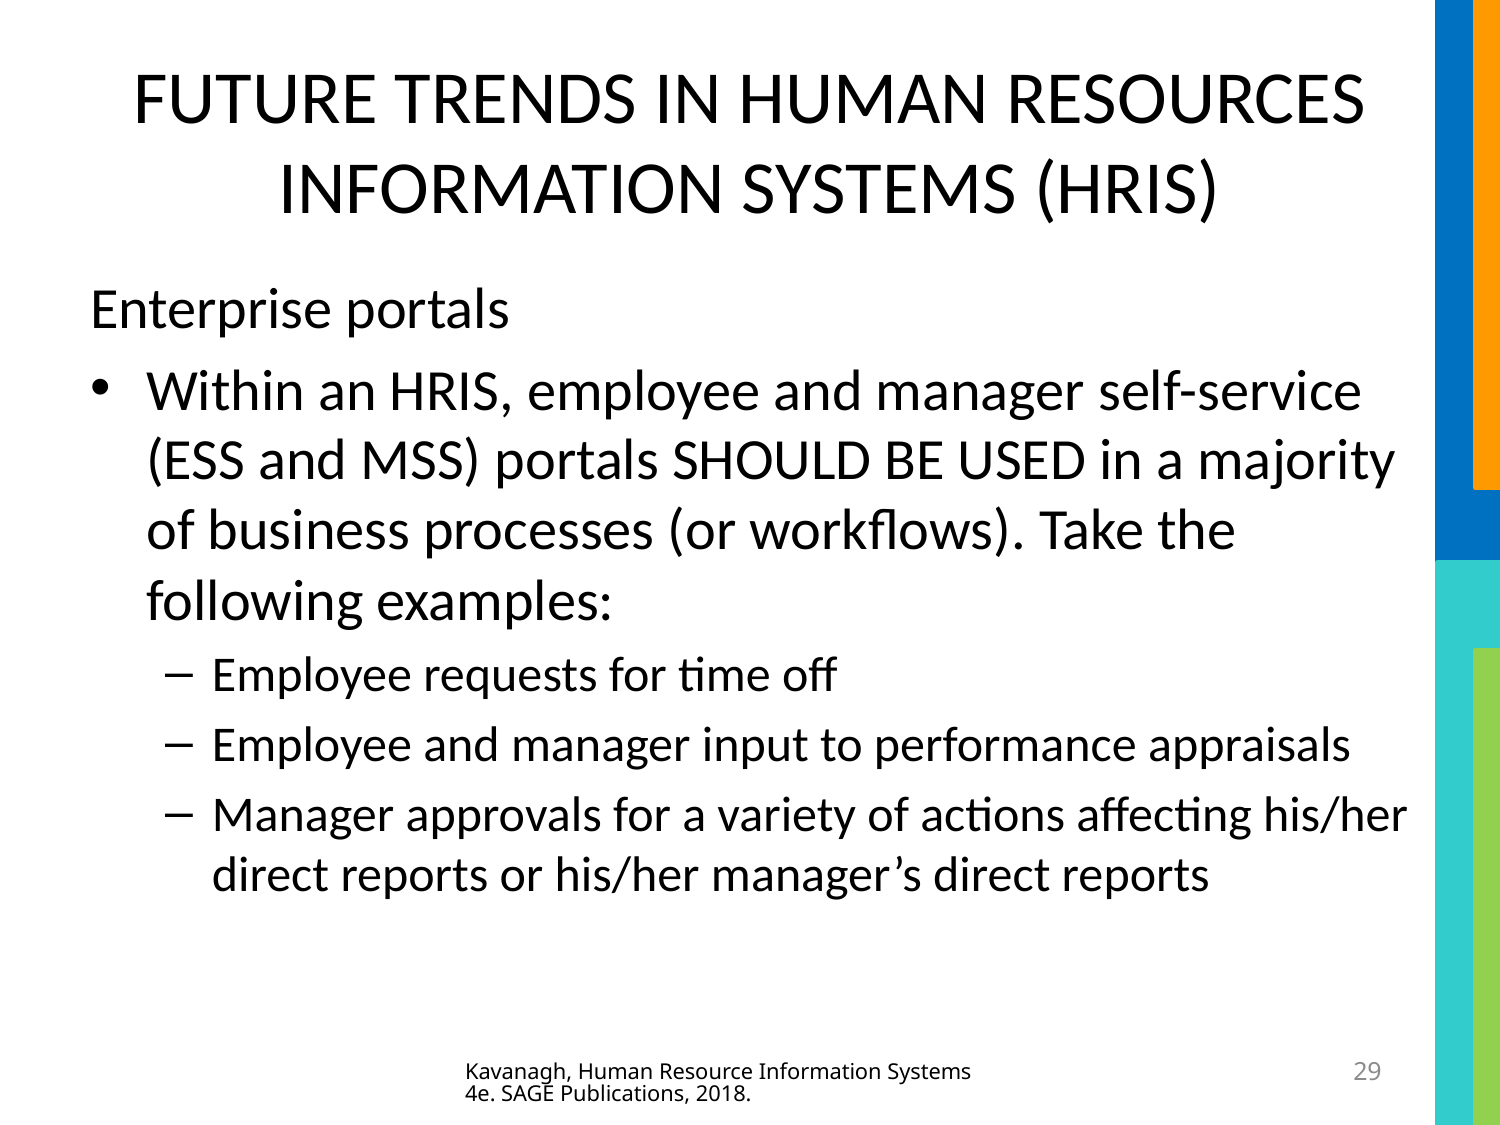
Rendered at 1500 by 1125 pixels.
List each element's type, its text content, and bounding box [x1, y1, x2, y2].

list Enterprise portals Within an HRIS, employee and manager self-service (ESS and MSS) portals SHOULD BE USED in a majority of business processes (or workflows). Take the following examples: Employee requests for time off Employee and manager input to performance appraisals Manager approvals for a variety of actions affecting his/her direct reports or his/her manager’s direct reports [75, 262, 1425, 1005]
footer Kavanagh, Human Resource Information Systems 4e. SAGE Publications, 2018. [450, 1042, 1004, 1103]
title FUTURE TRENDS IN HUMAN RESOURCES INFORMATION SYSTEMS (HRIS) [75, 45, 1425, 233]
slide_number 29 [1059, 1042, 1397, 1103]
